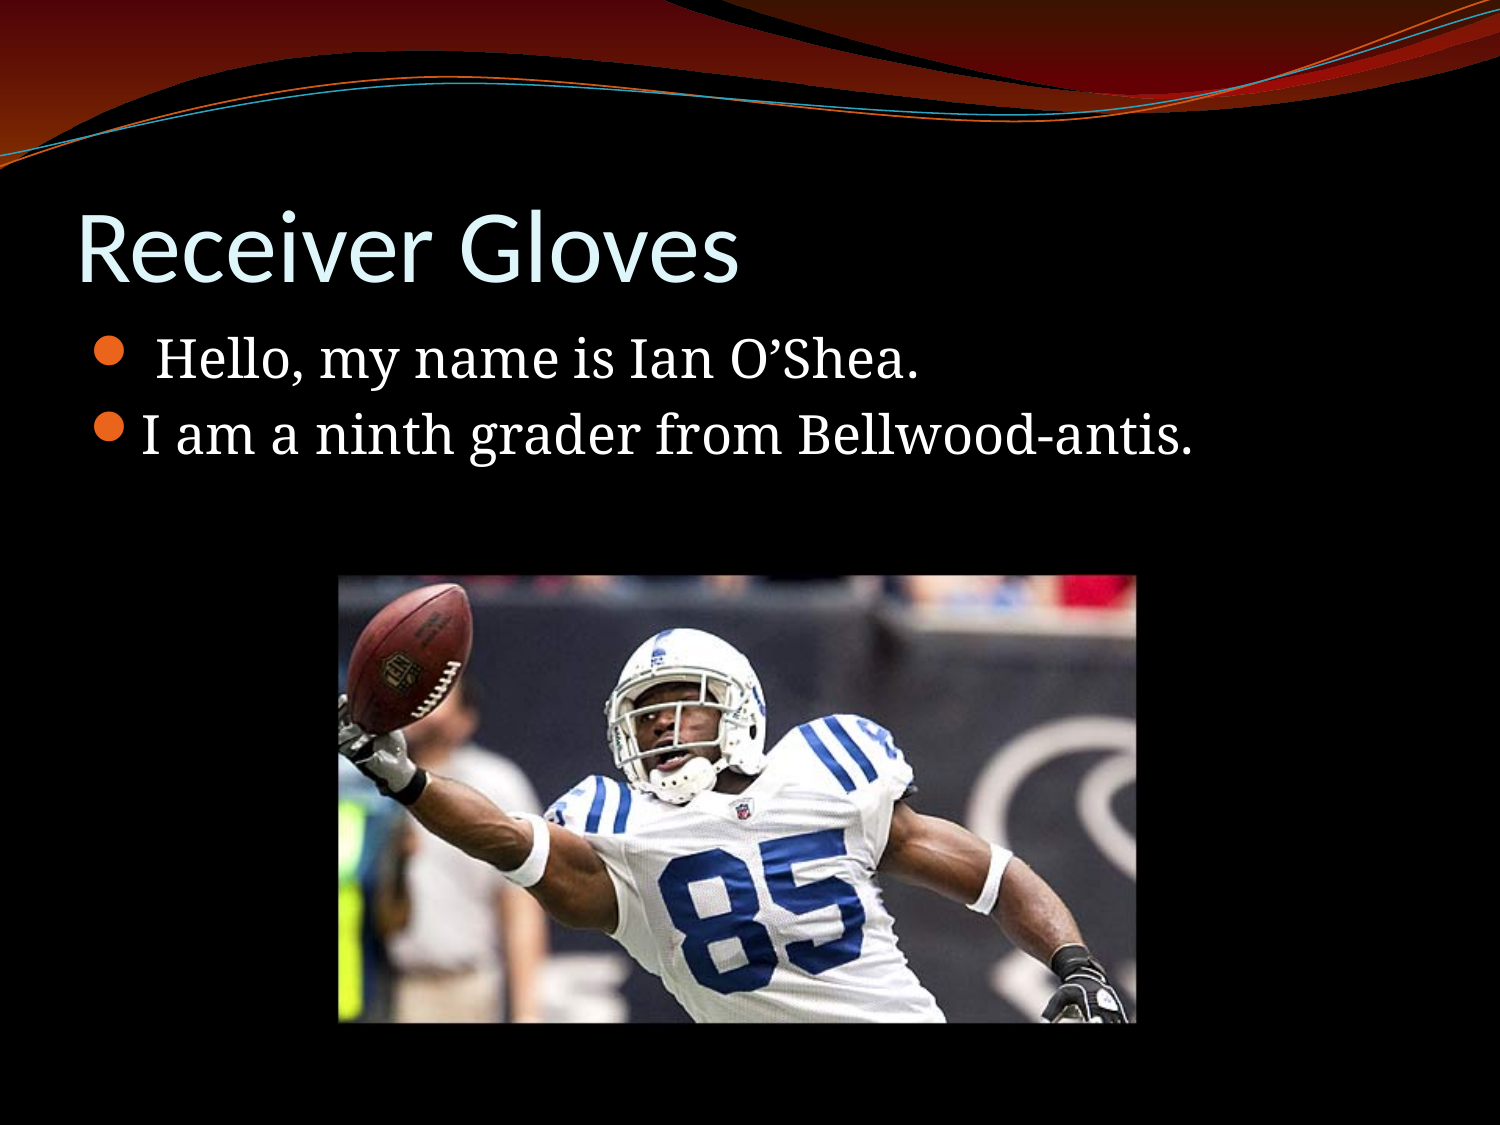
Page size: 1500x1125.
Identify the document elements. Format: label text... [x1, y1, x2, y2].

picture [337, 574, 1138, 1026]
title Questions [330, 576, 1144, 1038]
title Receiver Gloves [75, 115, 1425, 303]
list Hello, my name is Ian O’Shea. I am a ninth grader from Bellwood-antis. [75, 317, 1425, 1038]
